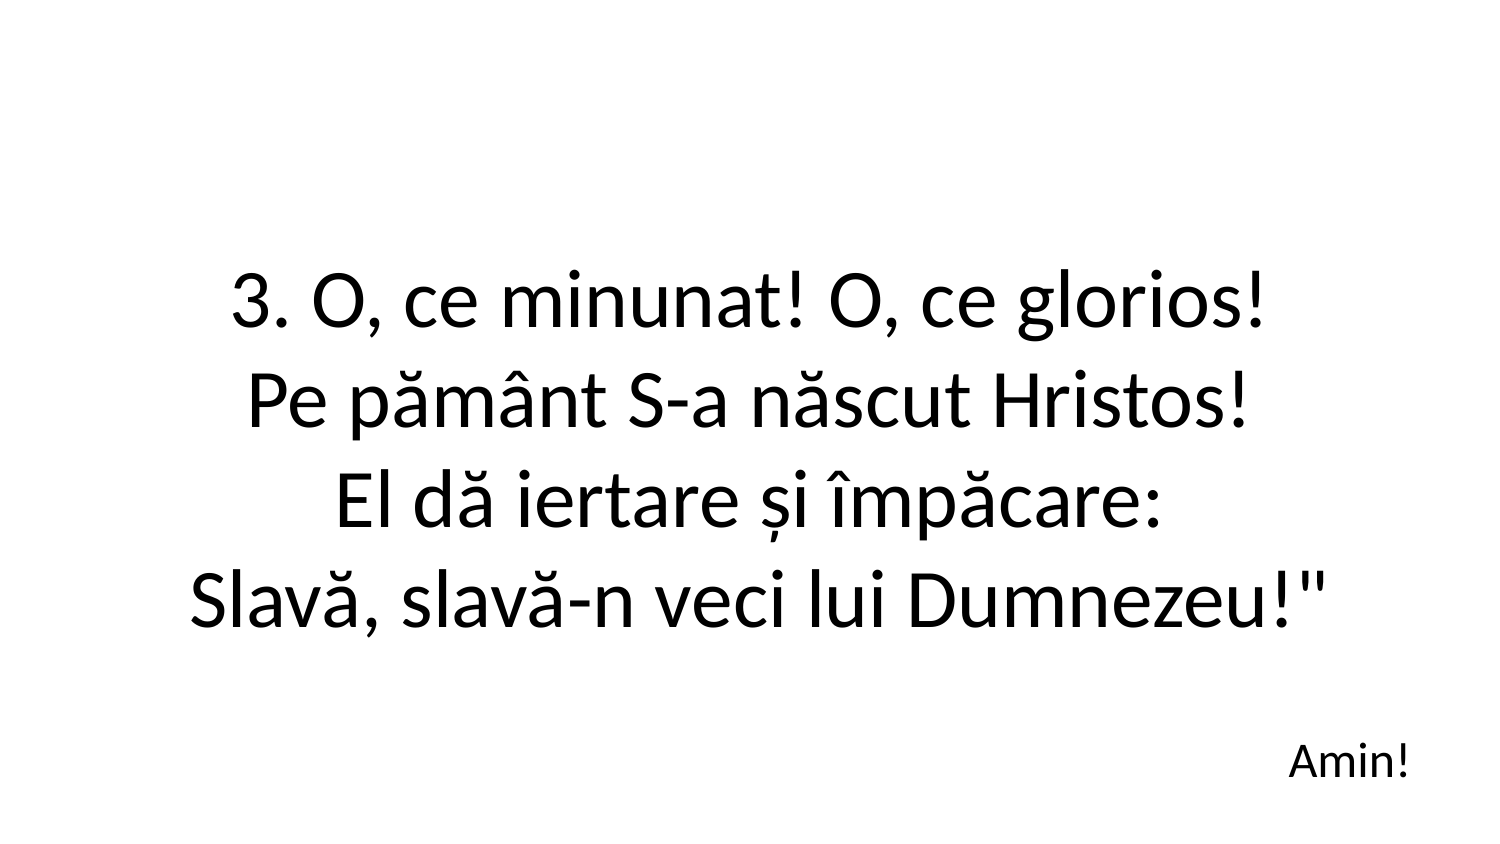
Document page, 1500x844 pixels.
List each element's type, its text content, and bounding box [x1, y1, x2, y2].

text_box Amin! [1273, 674, 1427, 795]
text_box 3. O, ce minunat! O, ce glorios! Pe pământ S-a născut Hristos! El dă iertare și împăcare: Slavă, slavă-n veci lui Dumnezeu!" [155, 192, 1345, 652]
